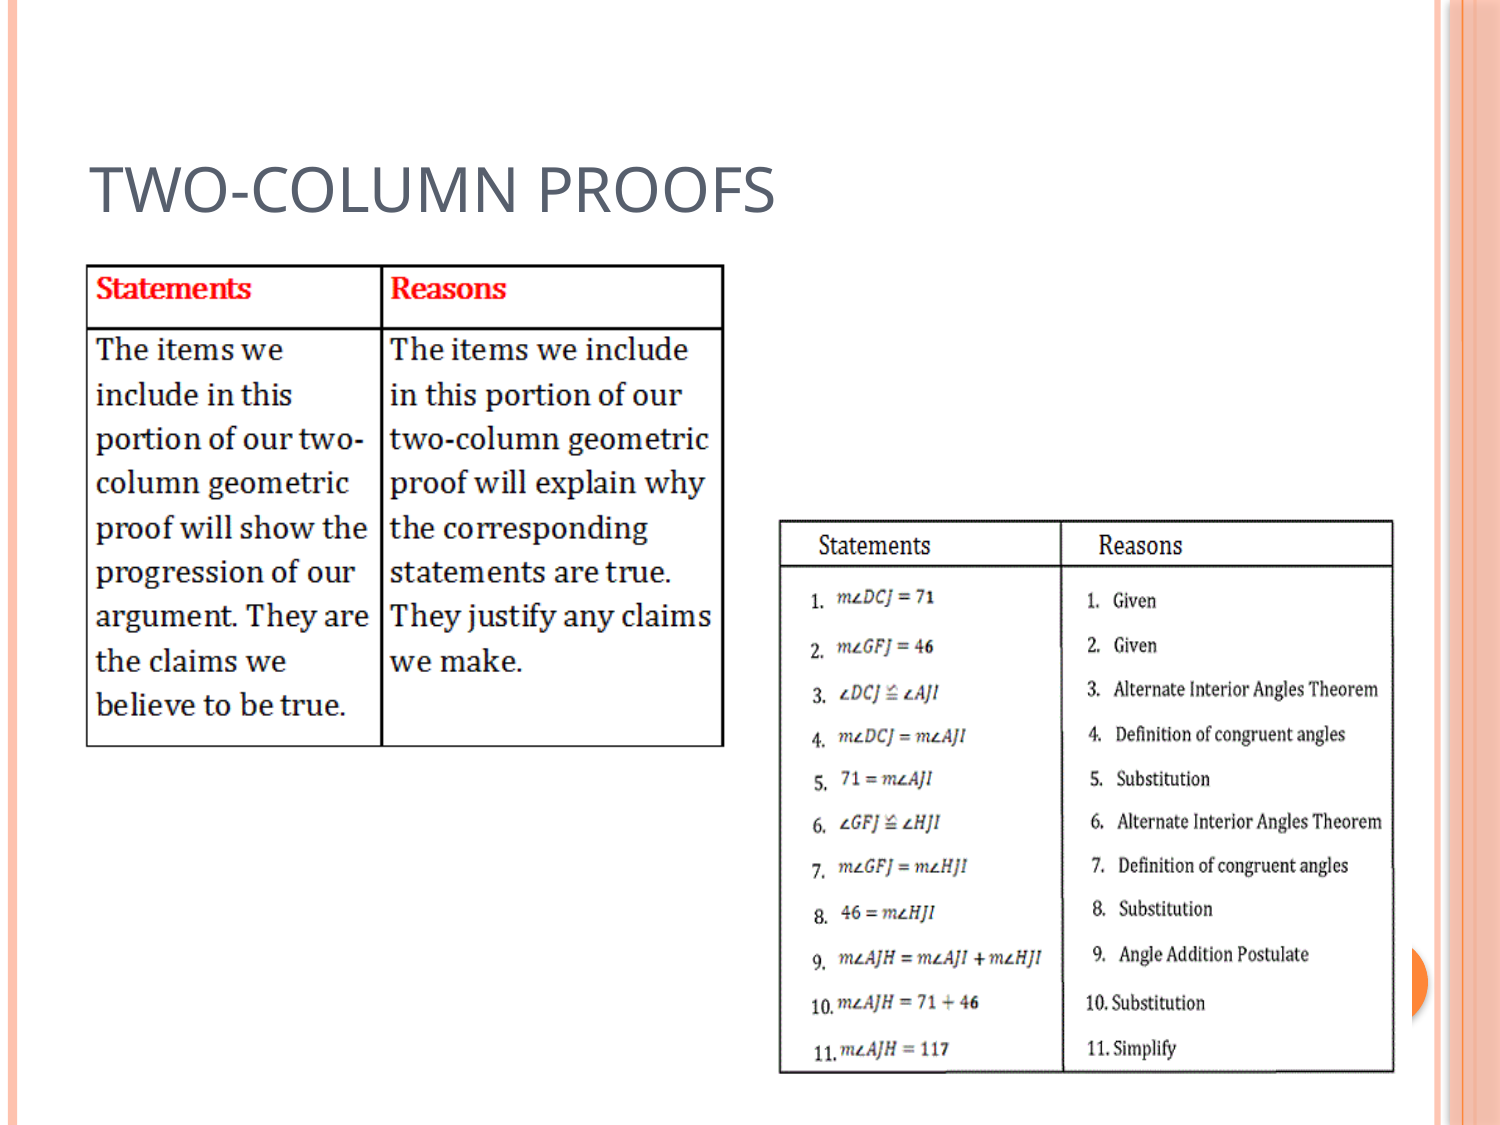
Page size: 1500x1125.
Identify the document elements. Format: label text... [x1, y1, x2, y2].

picture [761, 505, 1412, 1102]
title Two-Column Proofs [75, 45, 1300, 233]
picture [66, 249, 749, 767]
